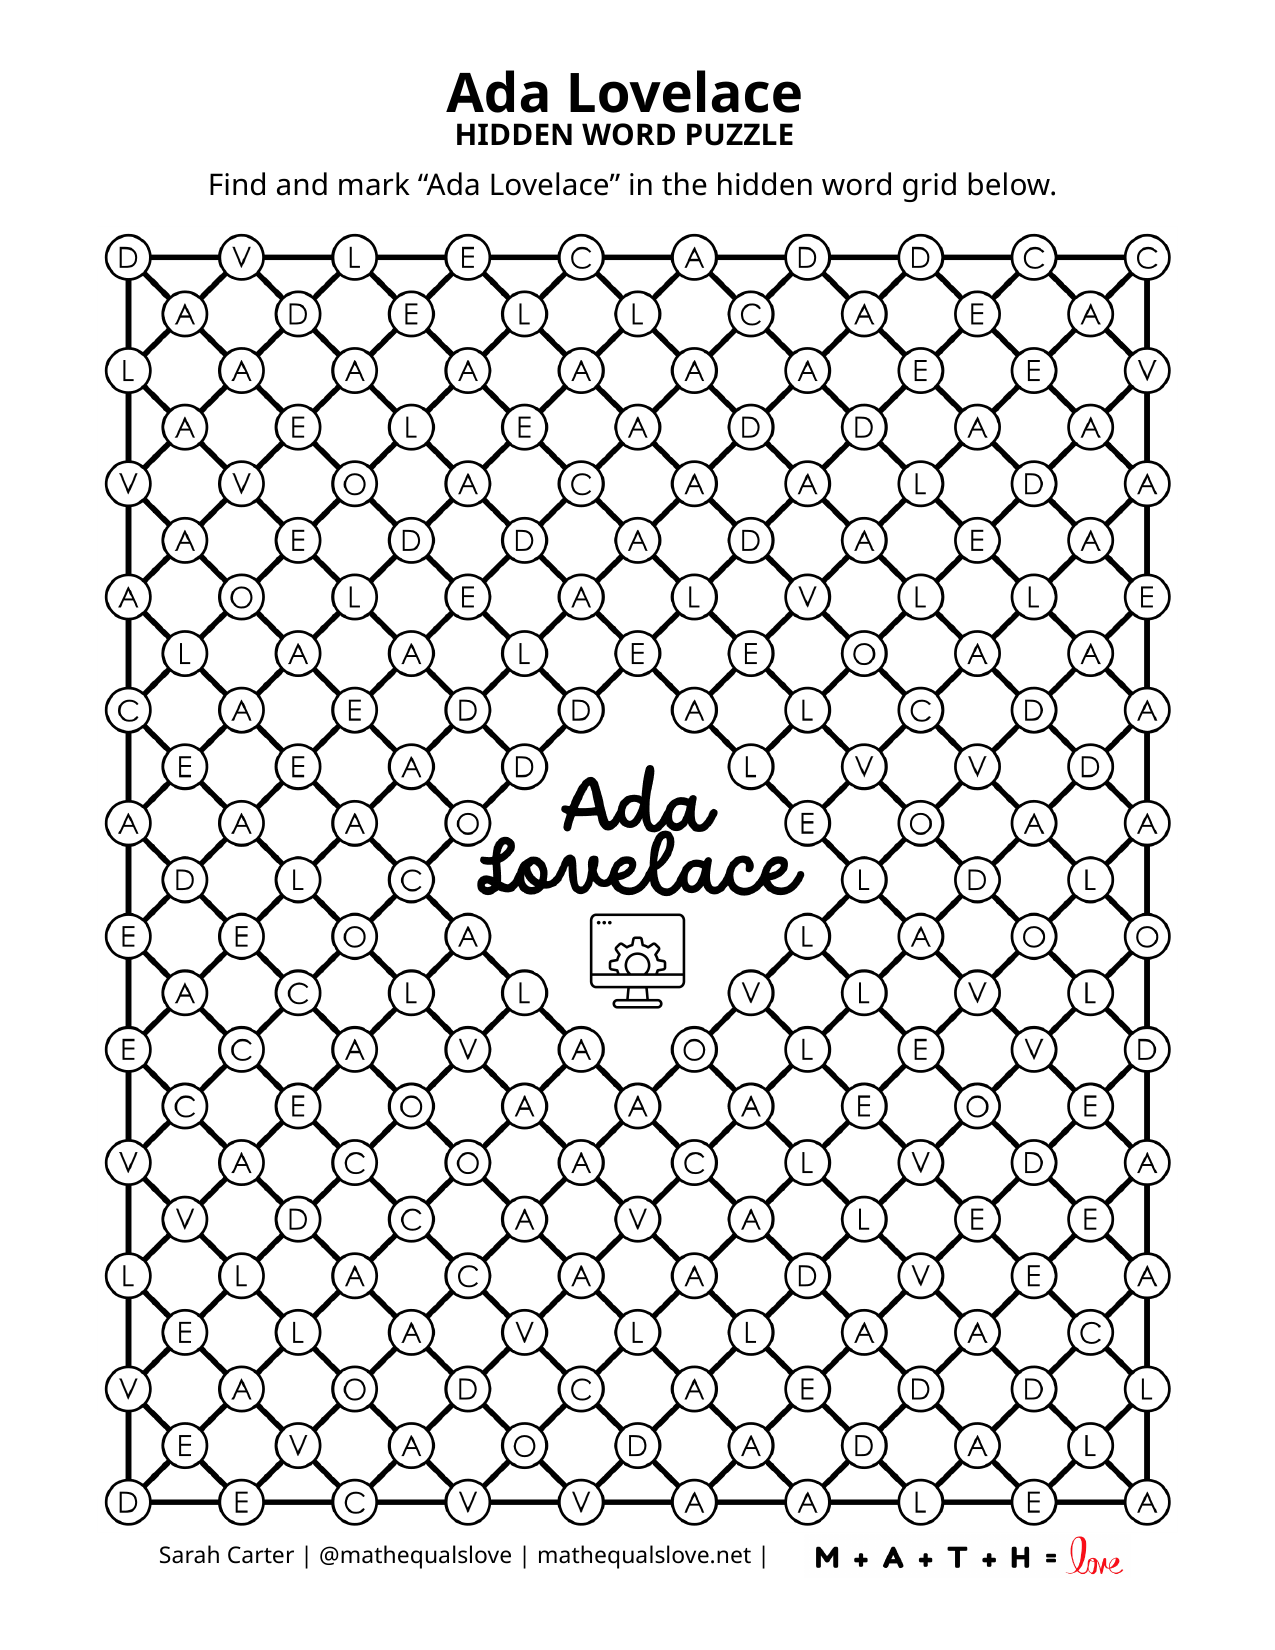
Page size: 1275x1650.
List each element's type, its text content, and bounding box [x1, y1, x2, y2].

text_box Find and mark “Ada Lovelace” in the hidden word grid below. [86, 158, 1189, 209]
text_box Ada Lovelace [302, 57, 947, 124]
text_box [143, 1533, 1132, 1579]
text_box HIDDEN WORD PUZZLE [319, 108, 930, 159]
picture [97, 226, 1178, 1533]
